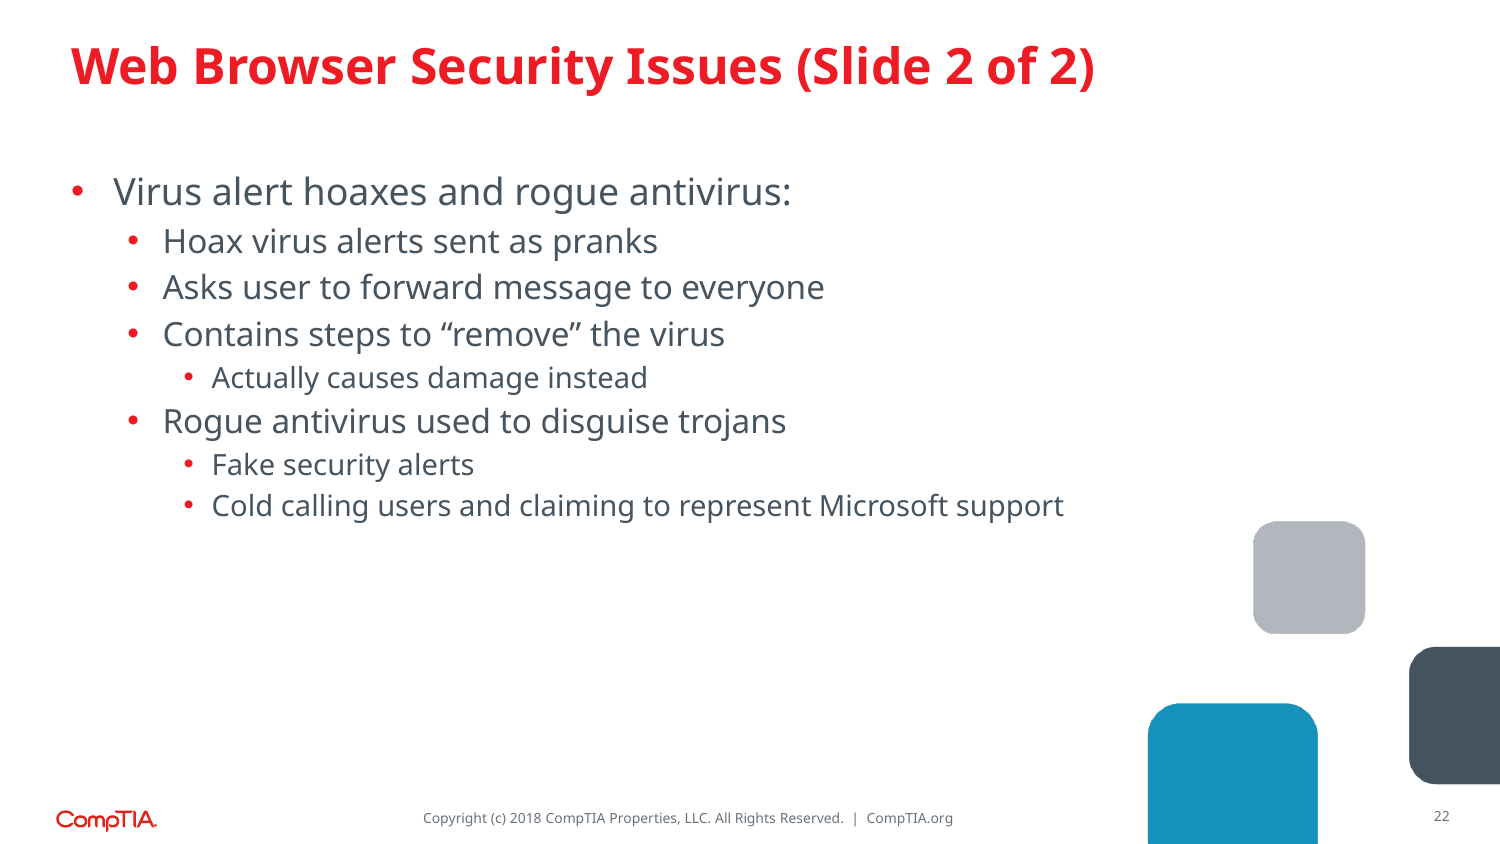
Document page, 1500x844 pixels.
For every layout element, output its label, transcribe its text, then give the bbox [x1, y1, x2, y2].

title Web Browser Security Issues (Slide 2 of 2) [56, 12, 1444, 117]
picture [1138, 515, 1500, 844]
slide_number 22 [1407, 800, 1450, 835]
list Virus alert hoaxes and rogue antivirus: Hoax virus alerts sent as pranks Asks user to forward message to everyone Contains steps to “remove” the virus Actually causes damage instead Rogue antivirus used to disguise trojans Fake security alerts Cold calling users and claiming to represent Microsoft support [56, 160, 1444, 750]
